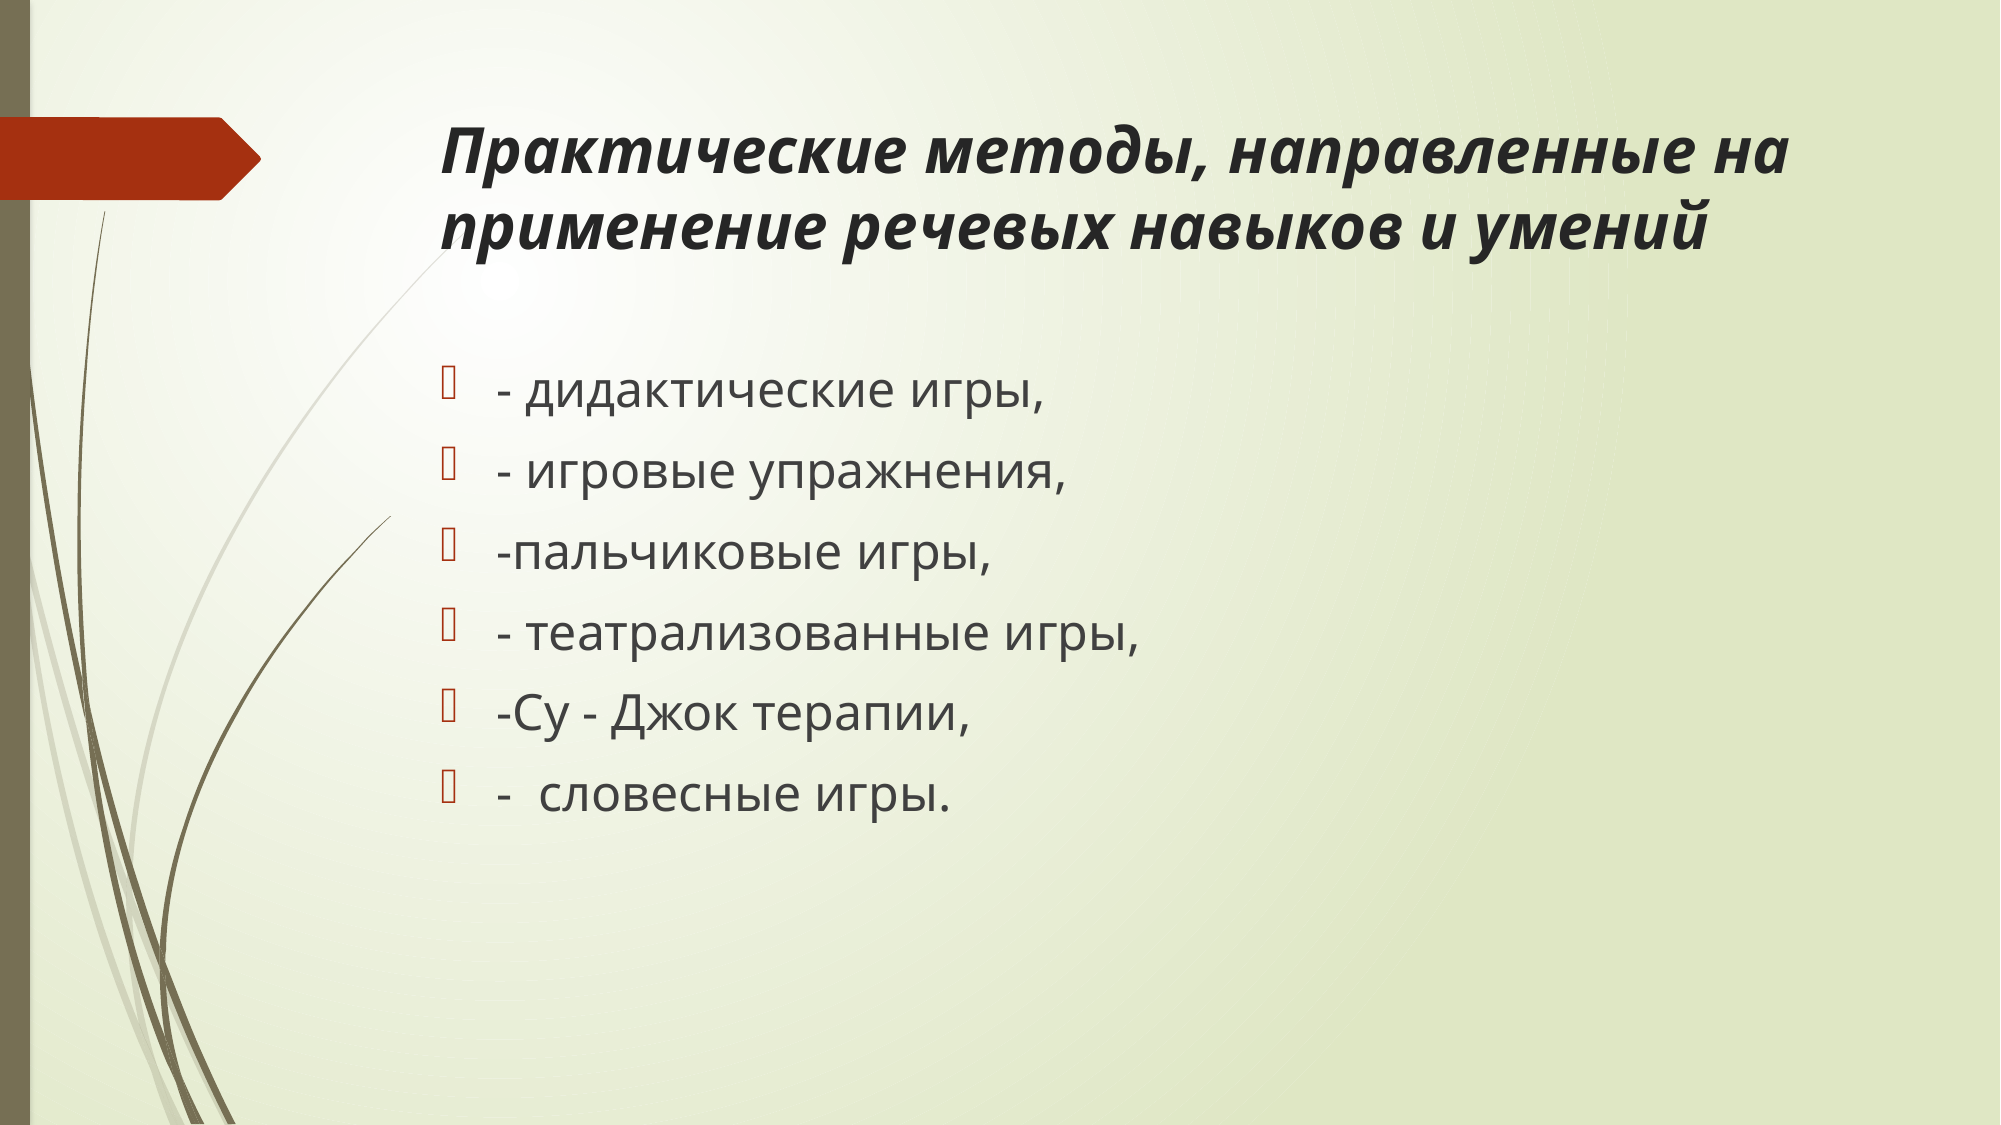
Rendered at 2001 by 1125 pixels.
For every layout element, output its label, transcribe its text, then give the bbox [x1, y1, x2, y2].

list - дидактические игры, - игровые упражнения, -пальчиковые игры, - театрализованные игры, -Су - Джок терапии, - словесные игры. [425, 350, 1888, 970]
title Практические методы, направленные на применение речевых навыков и умений [425, 102, 1888, 313]
